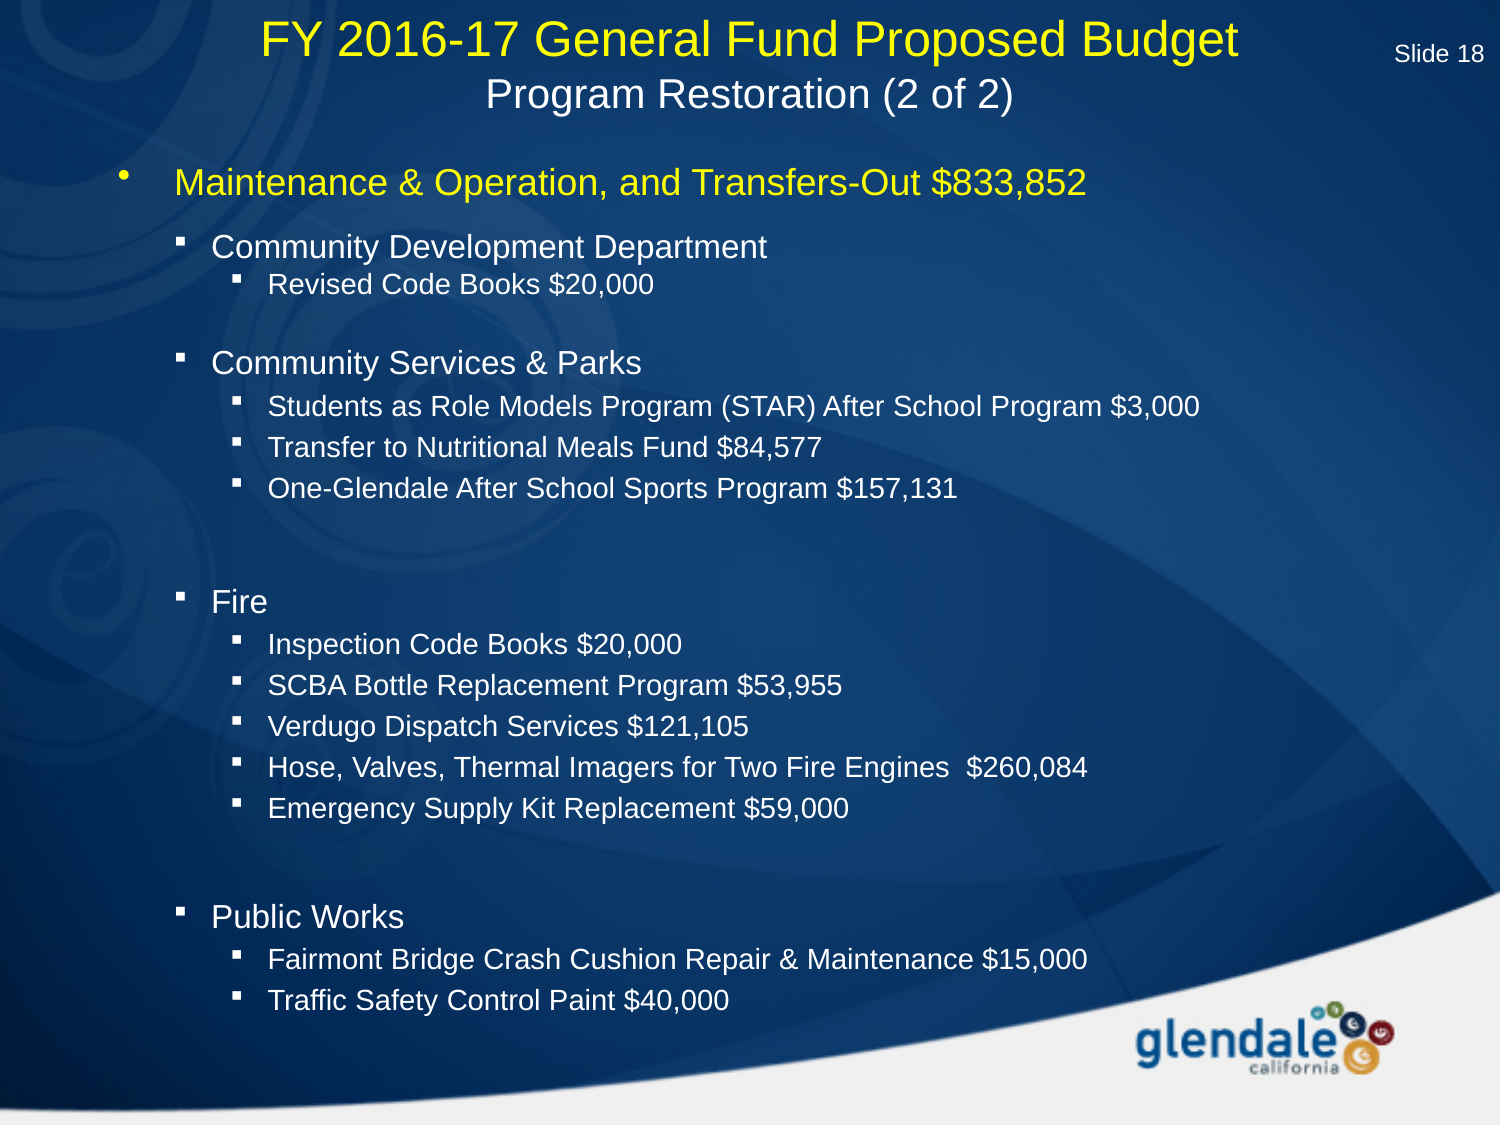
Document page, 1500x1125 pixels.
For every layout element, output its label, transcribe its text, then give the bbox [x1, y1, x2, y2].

slide_number Slide 18 [1313, 0, 1500, 75]
text_box FY 2016-17 General Fund Proposed Budget Program Restoration (2 of 2) [187, 0, 1313, 125]
picture [0, 0, 1500, 1125]
list Maintenance & Operation, and Transfers-Out $833,852 Community Development Department Revised Code Books $20,000 Community Services & Parks Students as Role Models Program (STAR) After School Program $3,000 Transfer to Nutritional Meals Fund $84,577 One-Glendale After School Sports Program $157,131 Fire Inspection Code Books $20,000 SCBA Bottle Replacement Program $53,955 Verdugo Dispatch Services $121,105 Hose, Valves, Thermal Imagers for Two Fire Engines $260,084 Emergency Supply Kit Replacement $59,000 Public Works Fairmont Bridge Crash Cushion Repair & Maintenance $15,000 Traffic Safety Control Paint $40,000 [46, 149, 1454, 1064]
